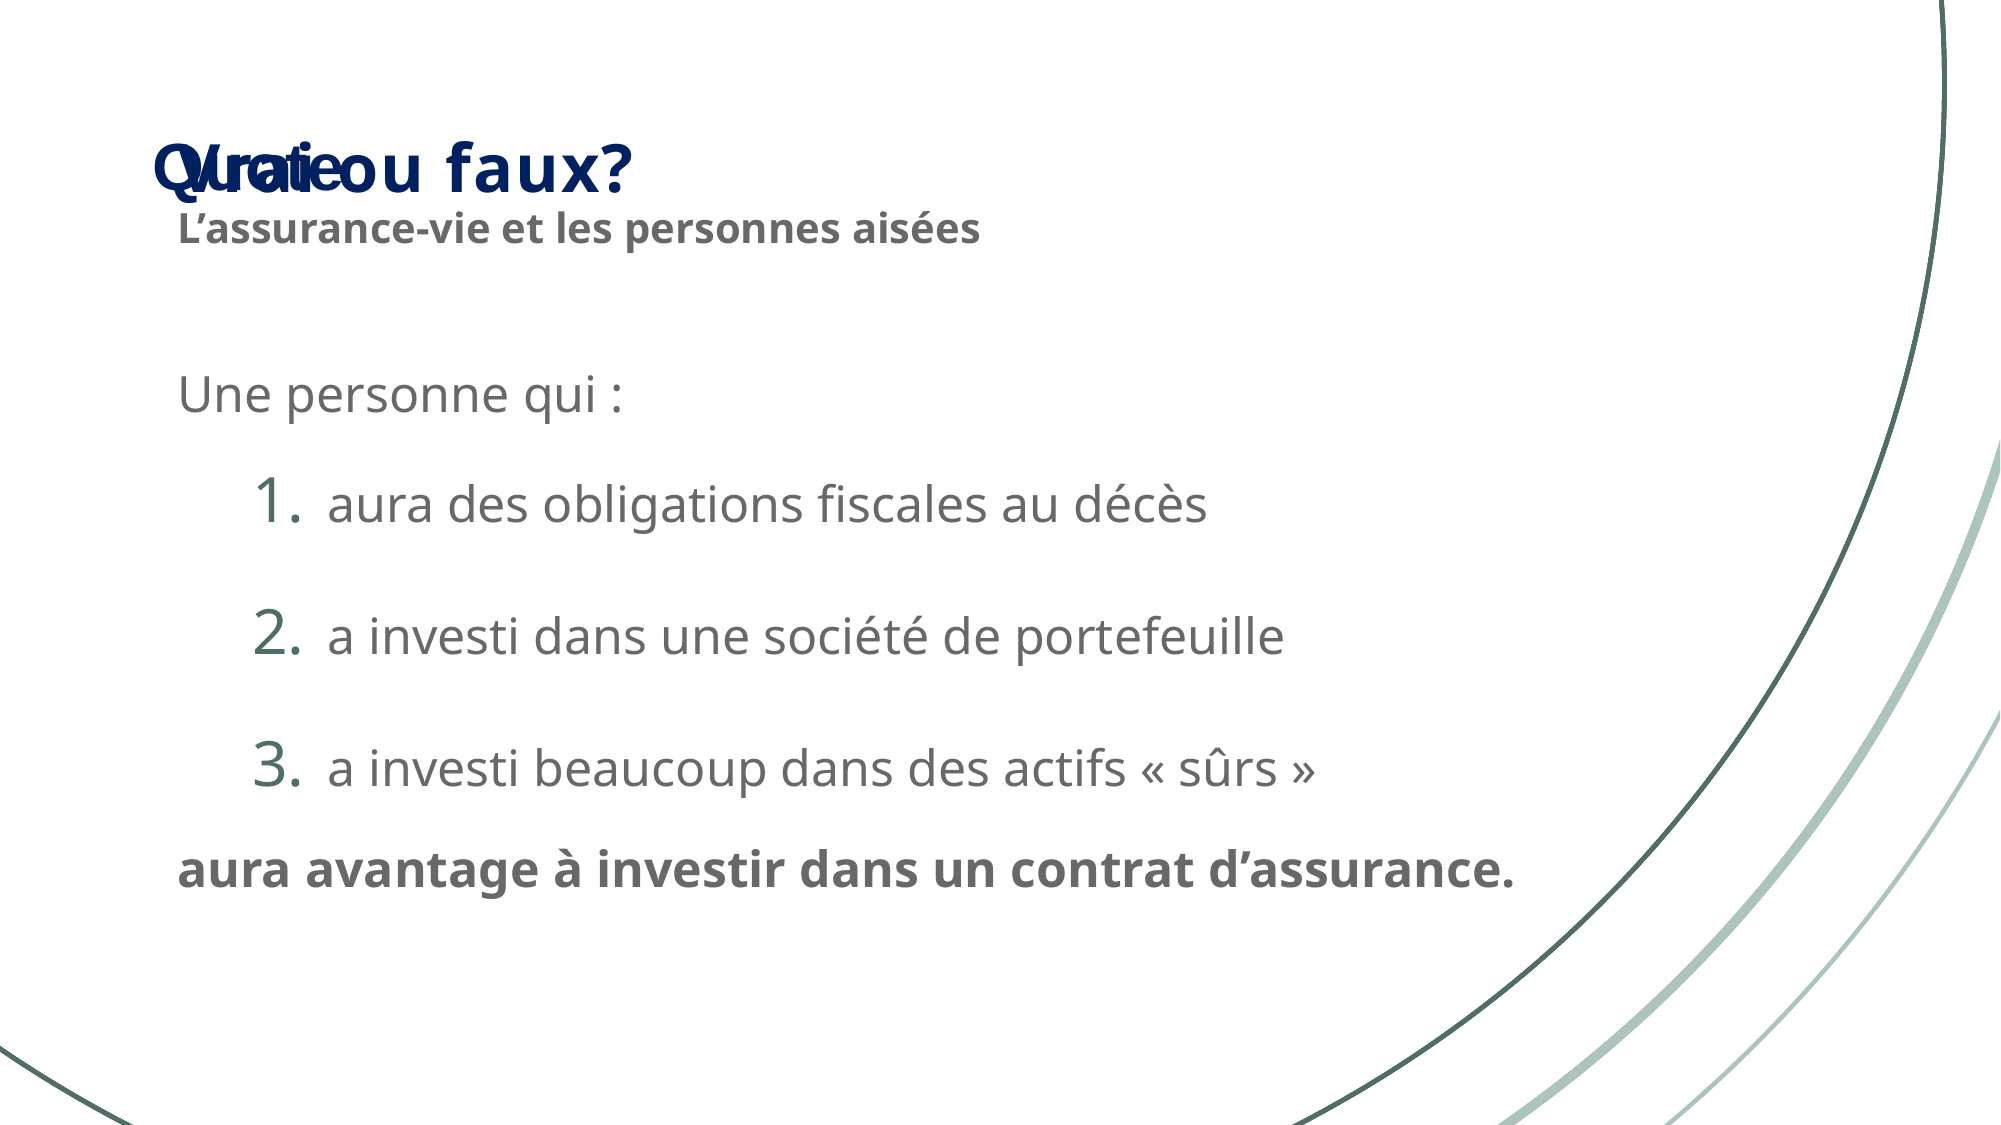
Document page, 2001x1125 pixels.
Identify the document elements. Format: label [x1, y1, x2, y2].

text_box [0, 0, 2000, 1125]
